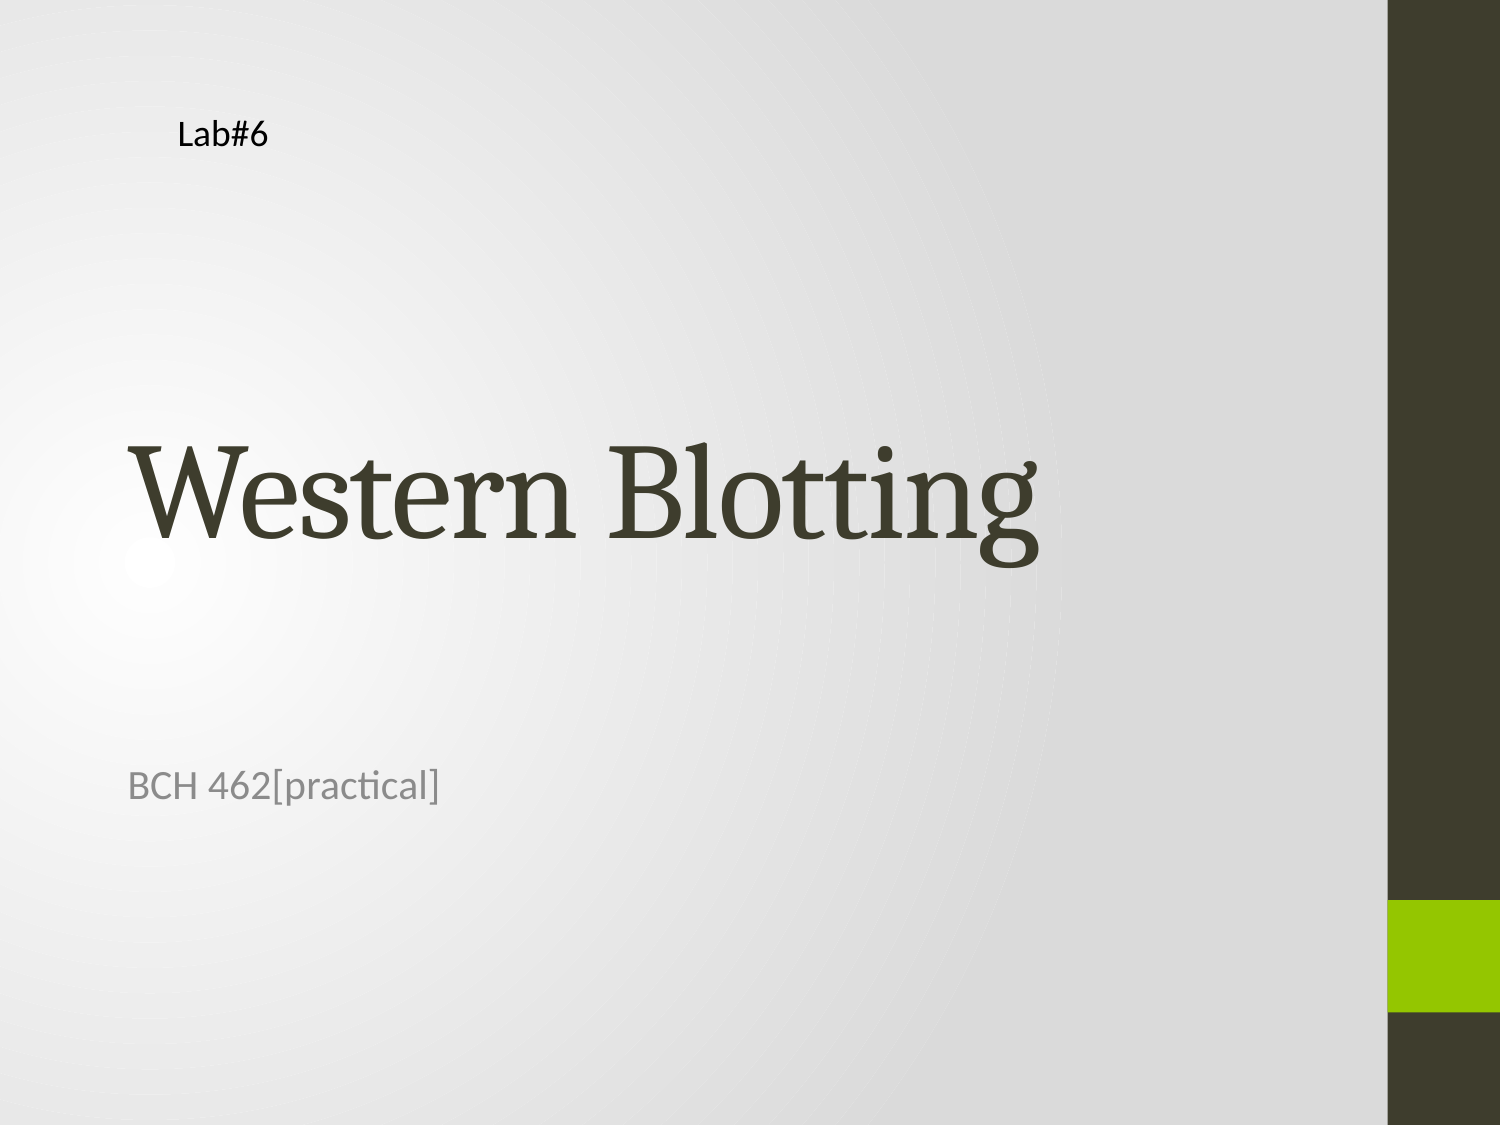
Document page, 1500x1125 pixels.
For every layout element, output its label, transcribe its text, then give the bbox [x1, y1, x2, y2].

subtitle BCH 462[practical] [112, 750, 1173, 925]
title Western Blotting [112, 312, 1350, 738]
text_box Lab#6 [162, 101, 284, 162]
